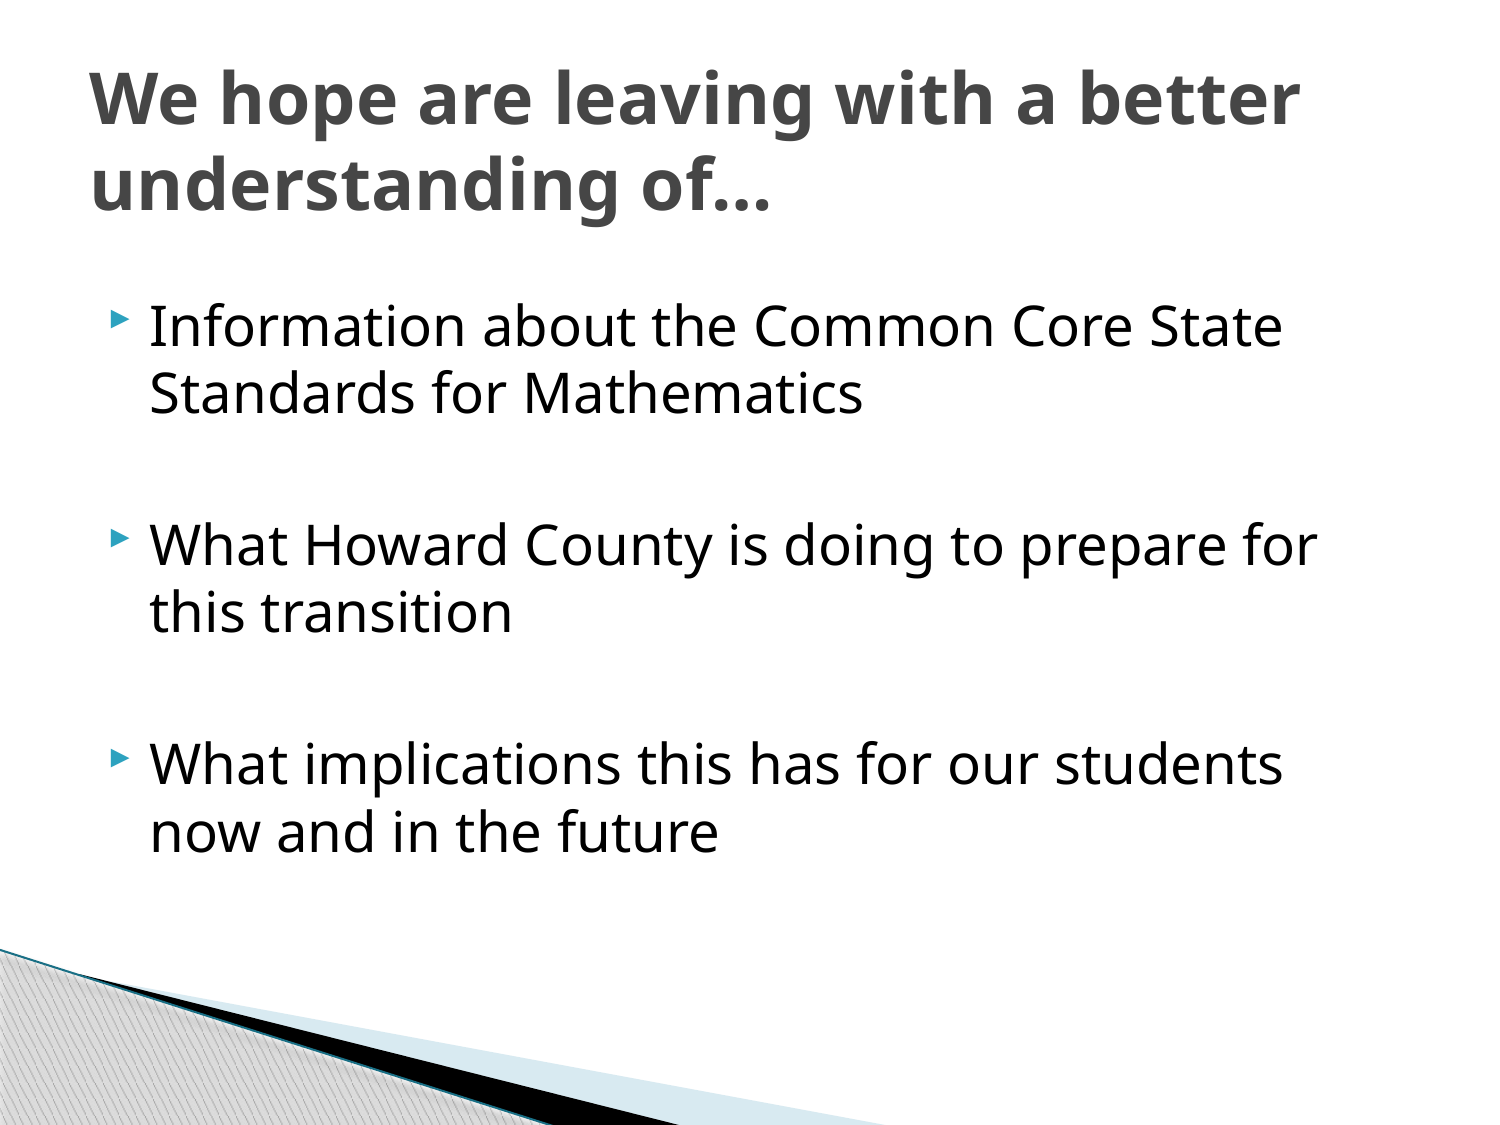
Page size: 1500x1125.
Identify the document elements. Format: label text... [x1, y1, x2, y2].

list Information about the Common Core State Standards for Mathematics What Howard County is doing to prepare for this transition What implications this has for our students now and in the future [75, 282, 1425, 1025]
title We hope are leaving with a better understanding of… [75, 45, 1425, 233]
